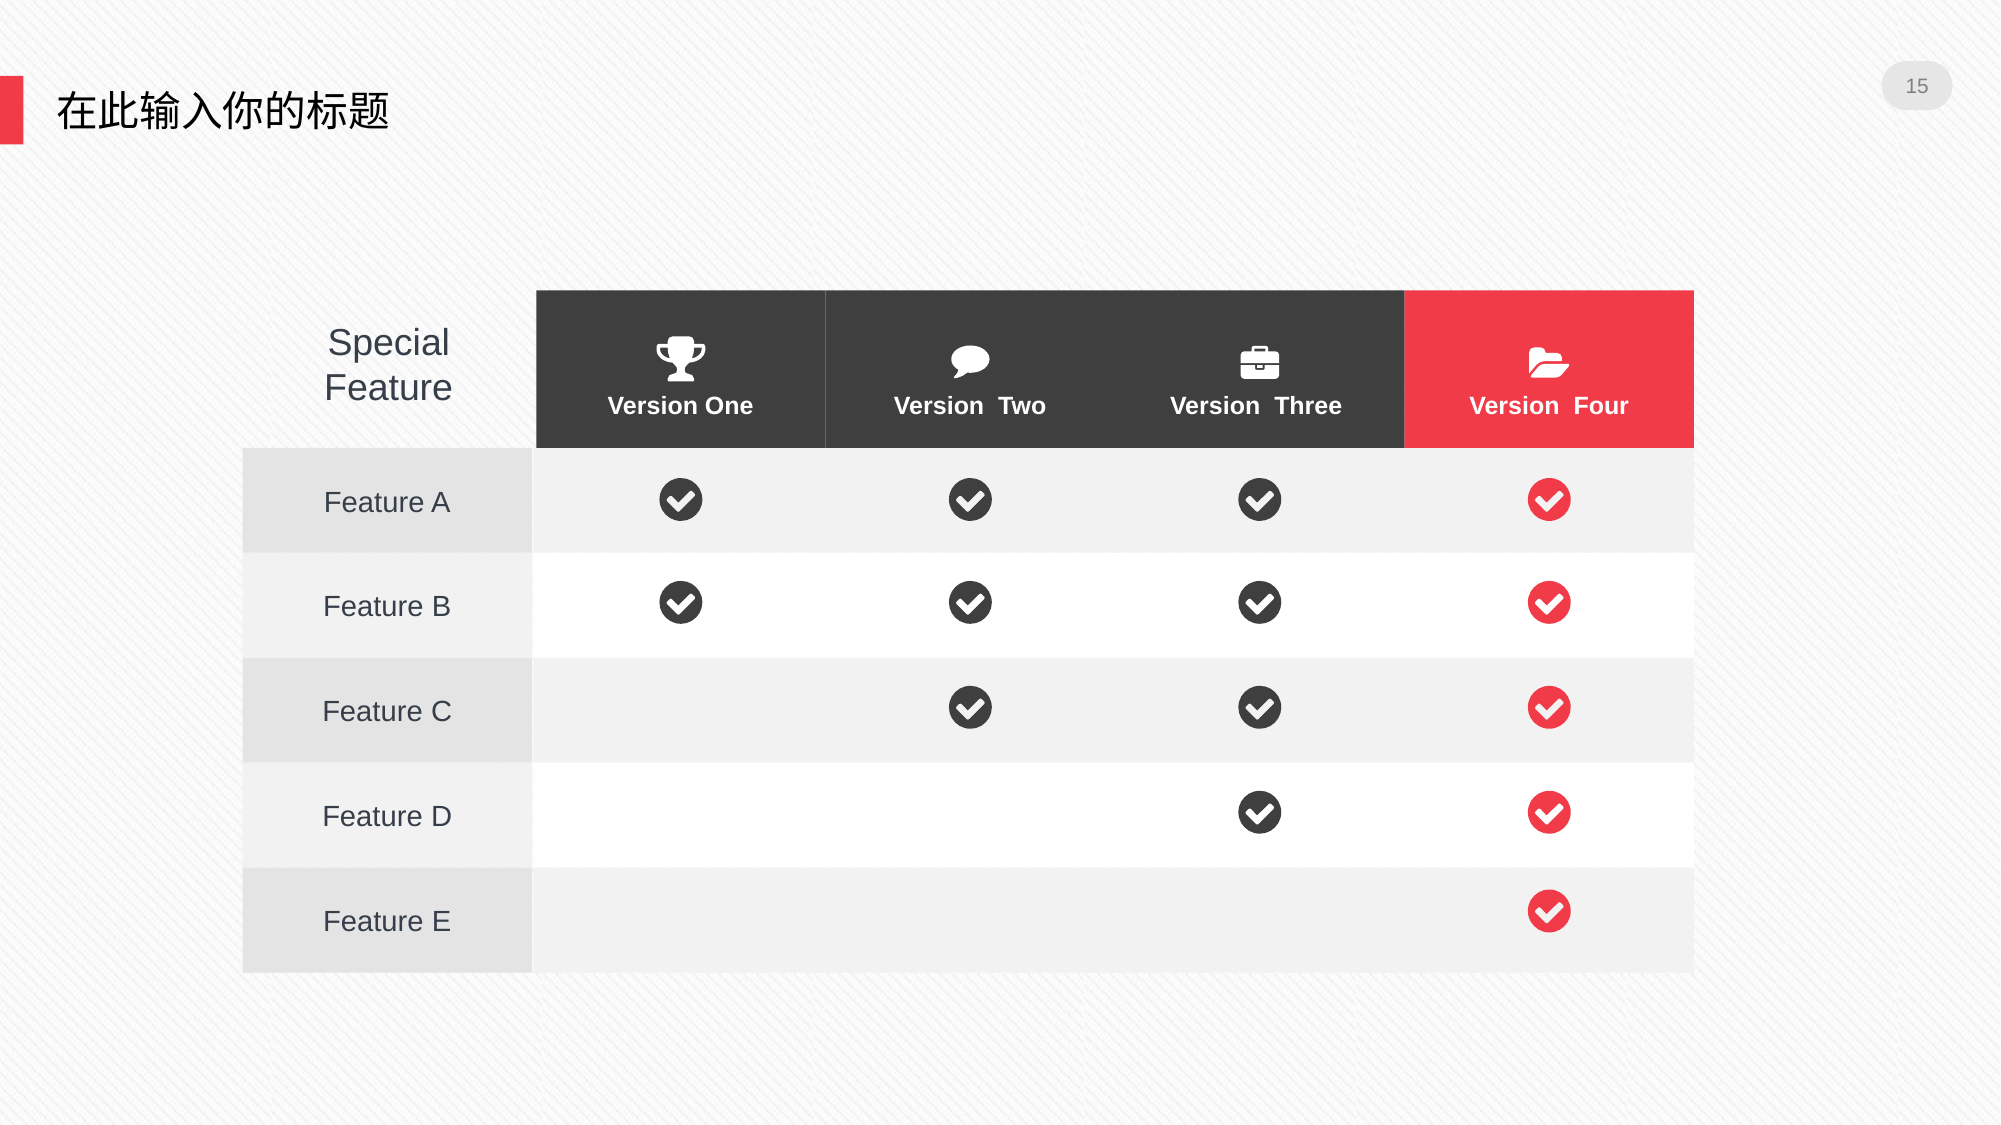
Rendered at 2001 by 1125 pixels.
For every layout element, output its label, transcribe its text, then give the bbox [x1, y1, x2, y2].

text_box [536, 290, 826, 448]
text_box 在此输入你的标题 [41, 82, 668, 152]
text_box Feature A [242, 447, 533, 552]
text_box Feature D [242, 762, 533, 867]
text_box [1116, 290, 1404, 448]
text_box Feature E [242, 867, 533, 974]
text_box Feature B [242, 552, 533, 657]
text_box Special Feature [309, 310, 468, 416]
text_box Feature C [242, 657, 533, 762]
picture [0, 0, 2001, 1125]
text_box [533, 447, 1695, 973]
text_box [826, 290, 1116, 448]
slide_number 15 [1881, 53, 1953, 118]
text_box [1404, 290, 1695, 448]
